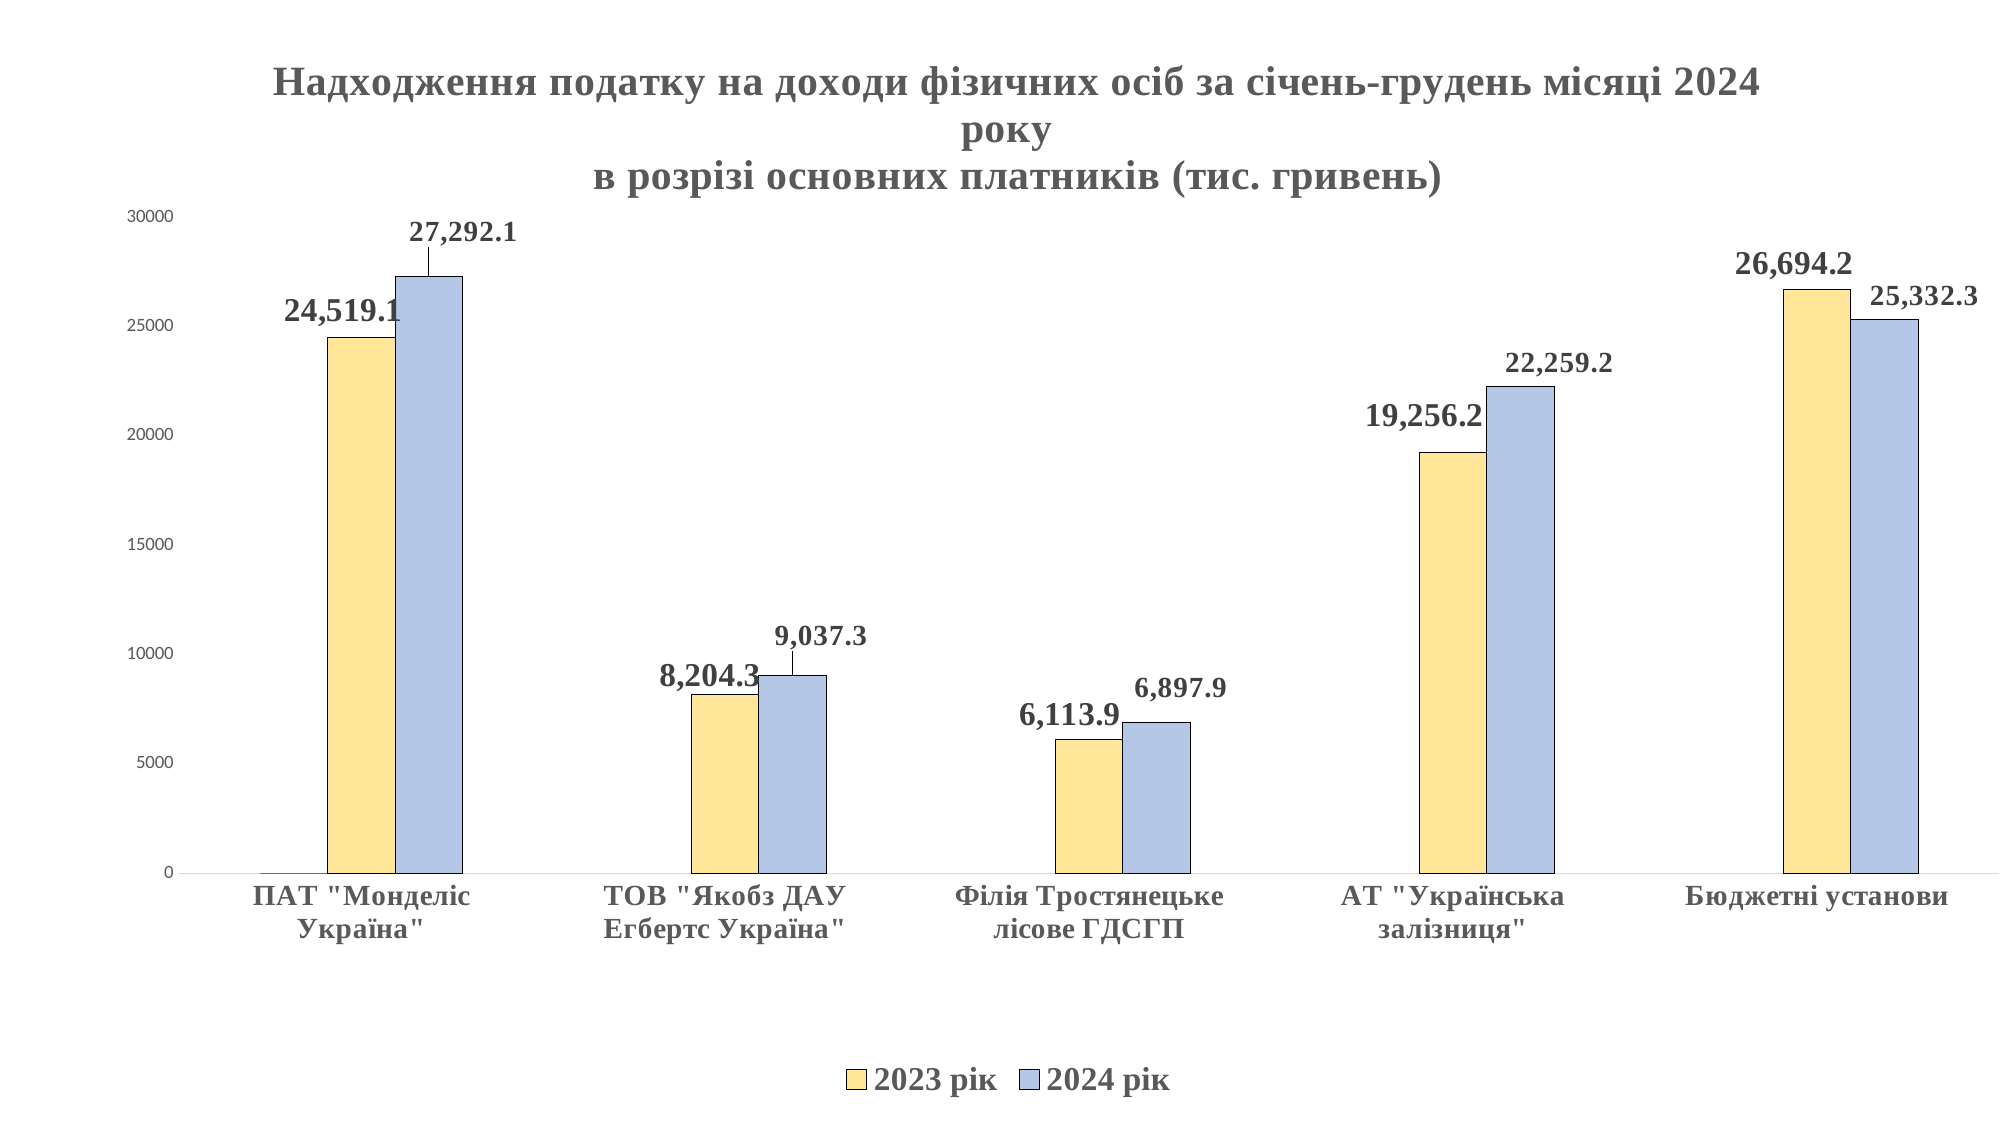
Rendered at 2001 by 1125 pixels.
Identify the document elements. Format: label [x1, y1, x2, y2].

chart [17, 45, 2000, 1106]
